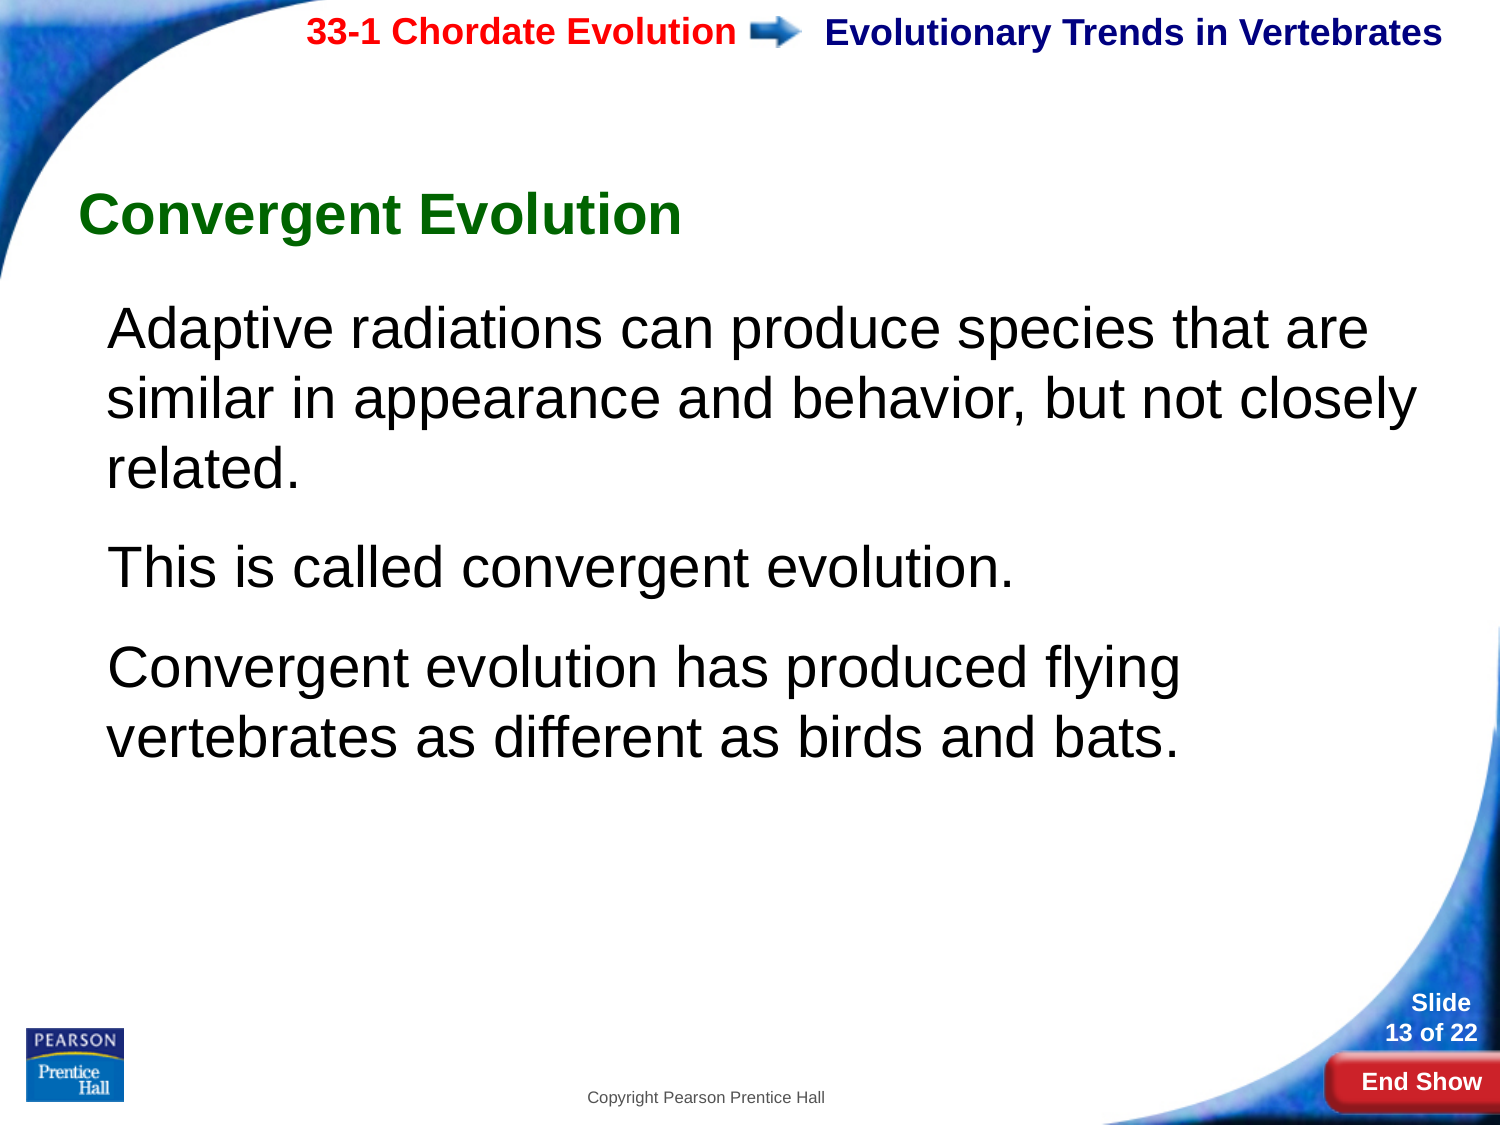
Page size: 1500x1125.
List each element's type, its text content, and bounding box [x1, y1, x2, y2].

footer Copyright Pearson Prentice Hall [468, 1078, 945, 1105]
list Convergent Evolution Adaptive radiations can produce species that are similar in appearance and behavior, but not closely related. This is called convergent evolution. Convergent evolution has produced flying vertebrates as different as birds and bats. [44, 179, 1448, 976]
picture [0, 0, 1500, 1125]
title Evolutionary Trends in Vertebrates [809, 0, 1479, 76]
